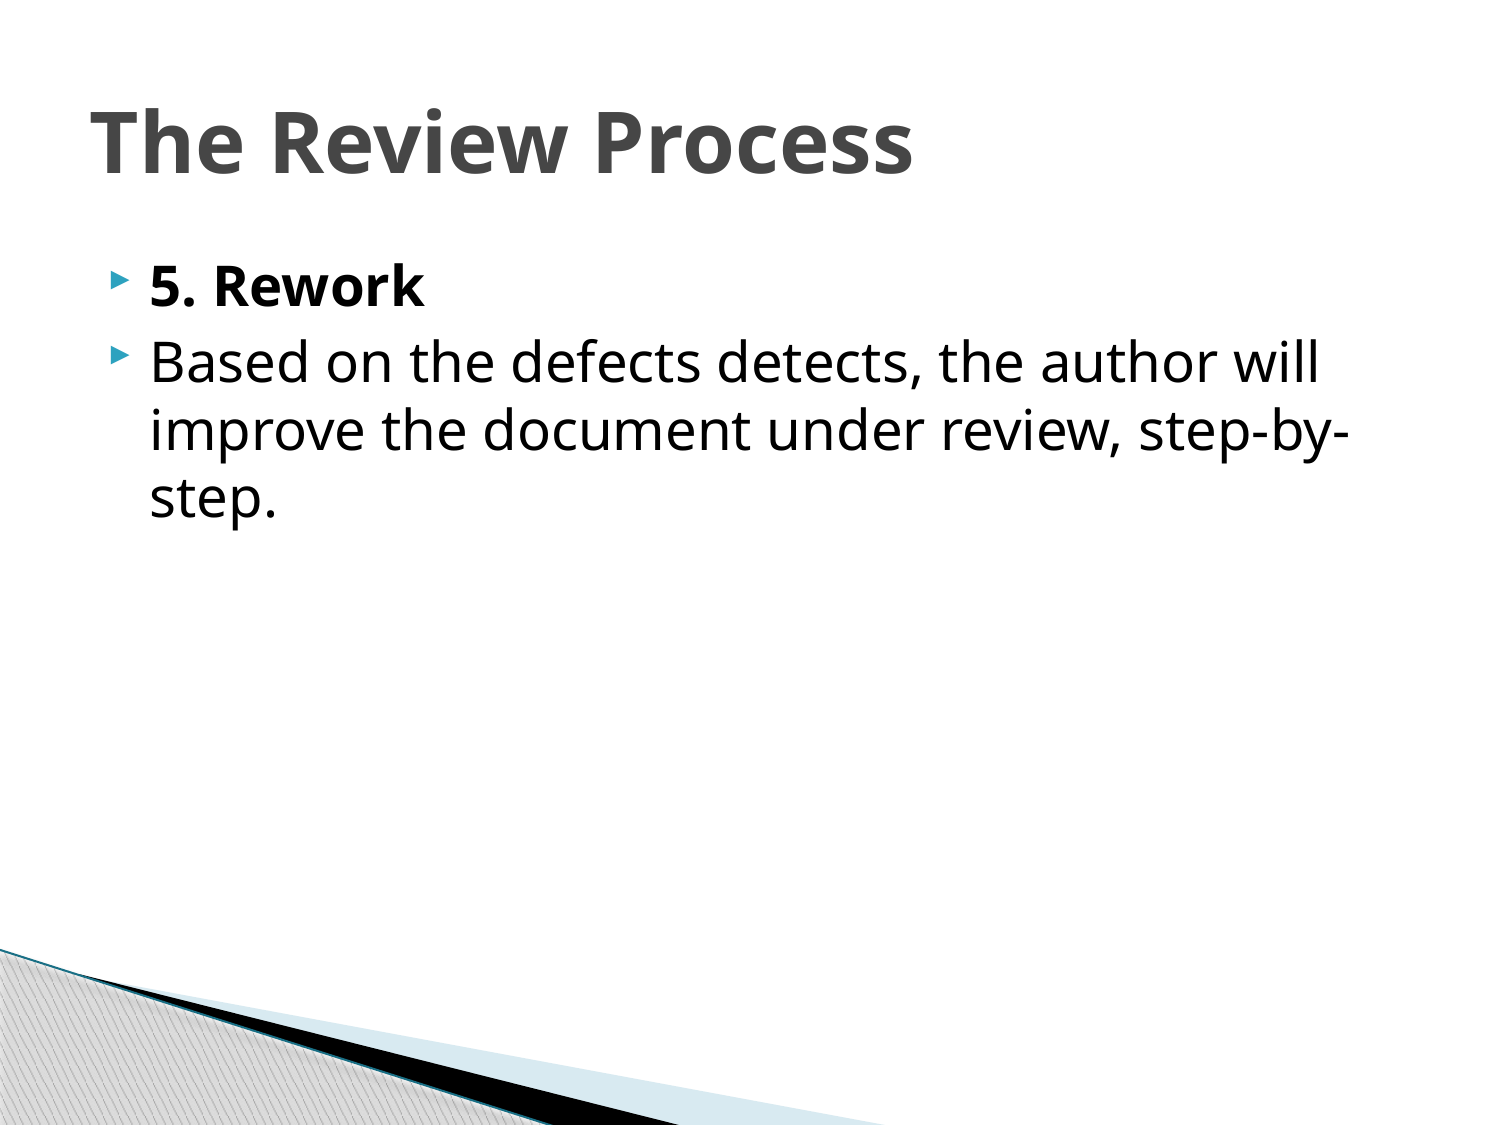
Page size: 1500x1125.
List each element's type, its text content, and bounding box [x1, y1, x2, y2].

title The Review Process [75, 45, 1425, 233]
list 5. Rework Based on the defects detects, the author will improve the document under review, step-by-step. [75, 243, 1388, 1012]
